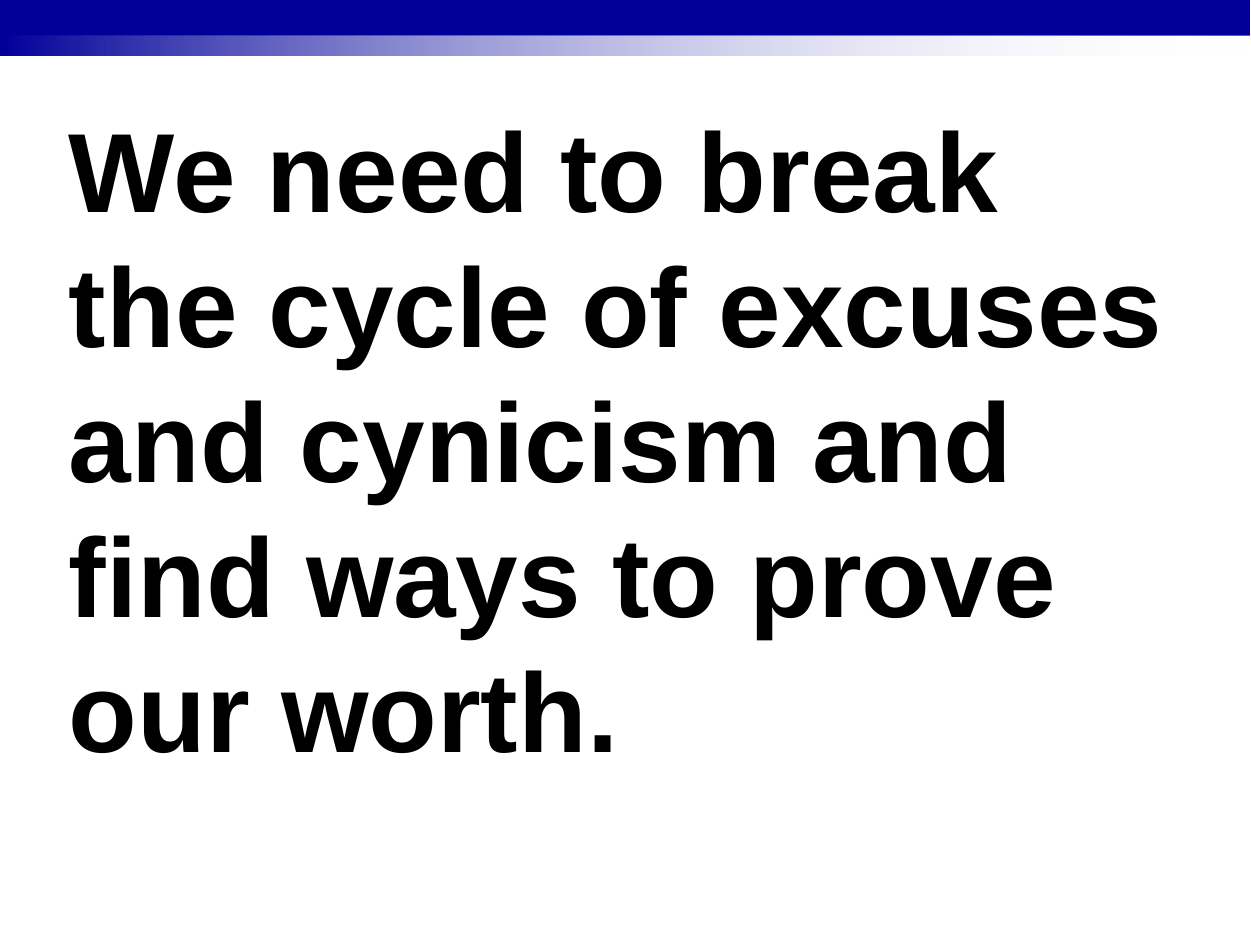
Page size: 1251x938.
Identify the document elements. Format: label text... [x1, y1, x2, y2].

list We need to break the cycle of excuses and cynicism and find ways to prove our worth. [54, 92, 1188, 792]
